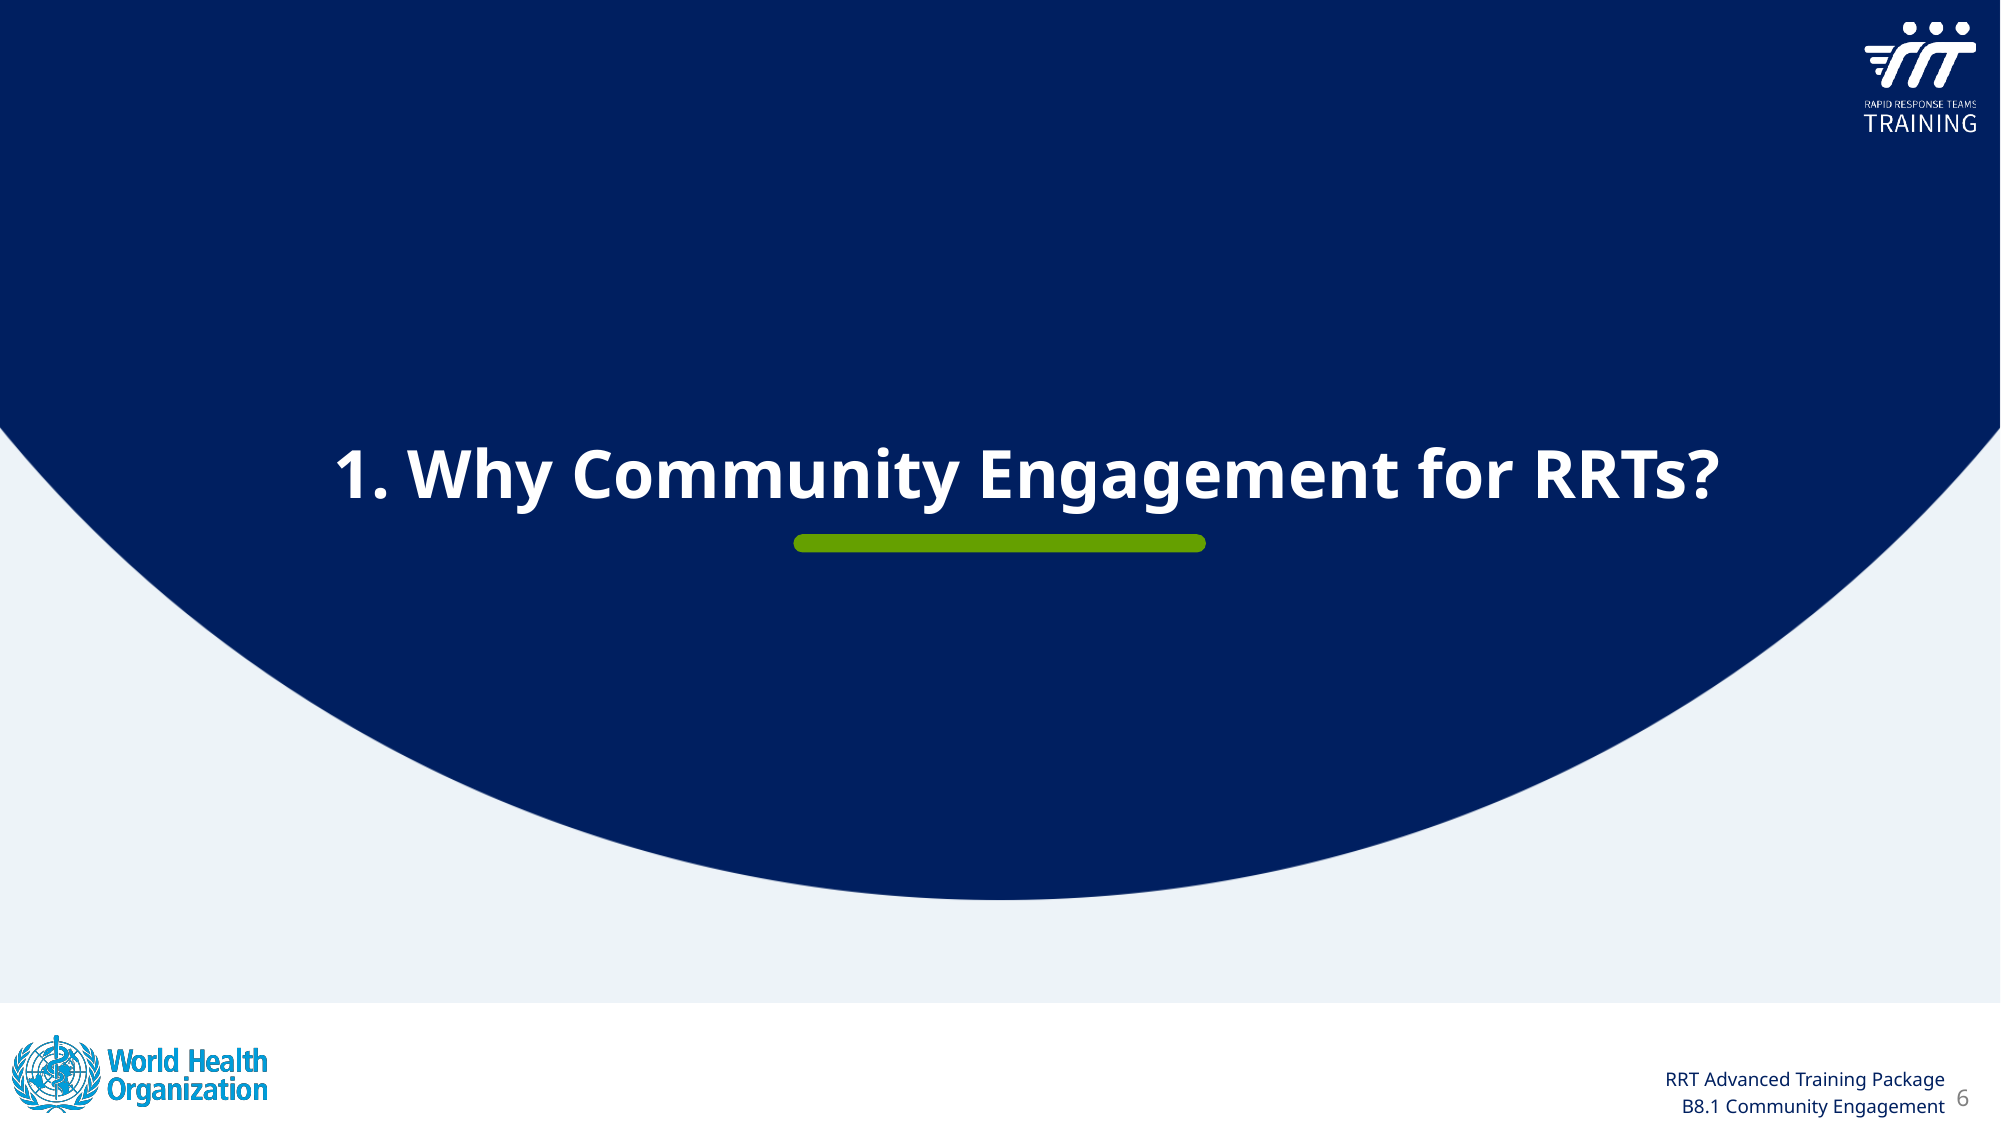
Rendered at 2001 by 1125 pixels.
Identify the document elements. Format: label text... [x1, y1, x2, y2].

picture [12, 1083, 48, 1113]
picture [0, 0, 2001, 1003]
picture [22, 1062, 26, 1077]
picture [36, 1088, 78, 1105]
picture [24, 1054, 36, 1087]
list 1. Why Community Engagement for RRTs? [95, 322, 1959, 631]
picture [12, 1035, 54, 1068]
picture [50, 1108, 62, 1113]
picture [46, 1056, 54, 1062]
picture [40, 1062, 47, 1070]
picture [71, 1053, 90, 1091]
picture [30, 1083, 37, 1091]
picture [34, 1054, 43, 1078]
picture [59, 1035, 267, 1113]
